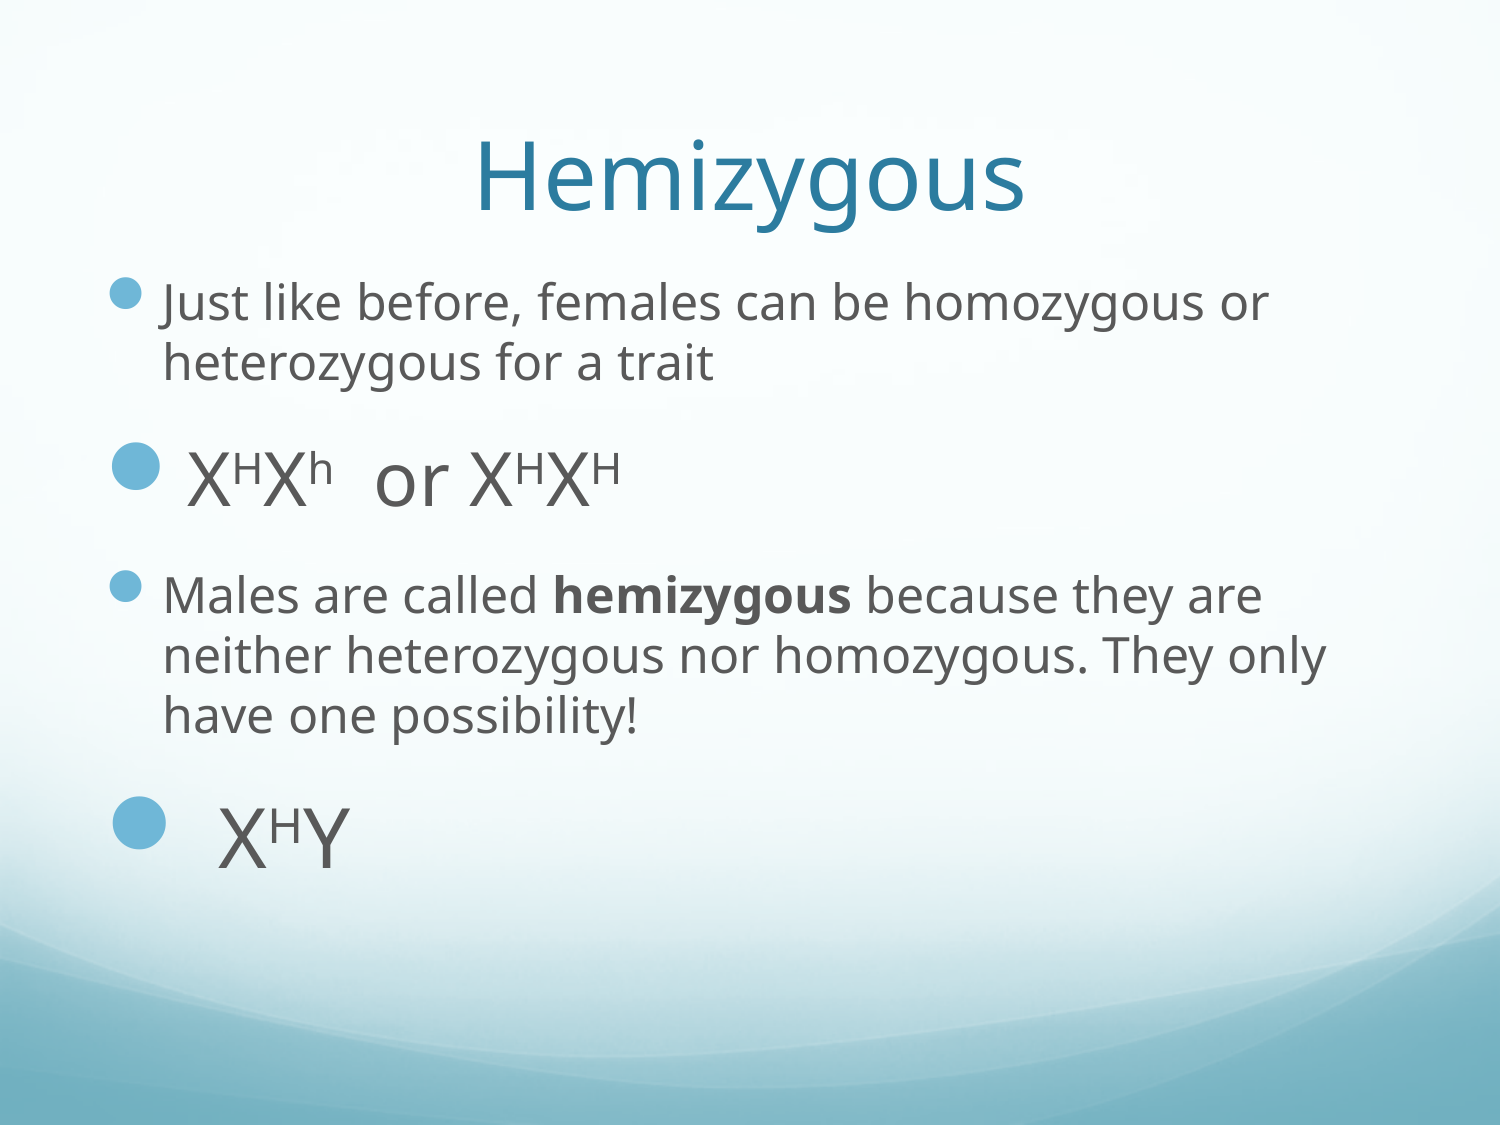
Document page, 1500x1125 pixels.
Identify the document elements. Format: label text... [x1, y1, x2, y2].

list Just like before, females can be homozygous or heterozygous for a trait XHXh or XHXH Males are called hemizygous because they are neither heterozygous nor homozygous. They only have one possibility! XHY [90, 262, 1410, 975]
title Hemizygous [90, 17, 1410, 237]
